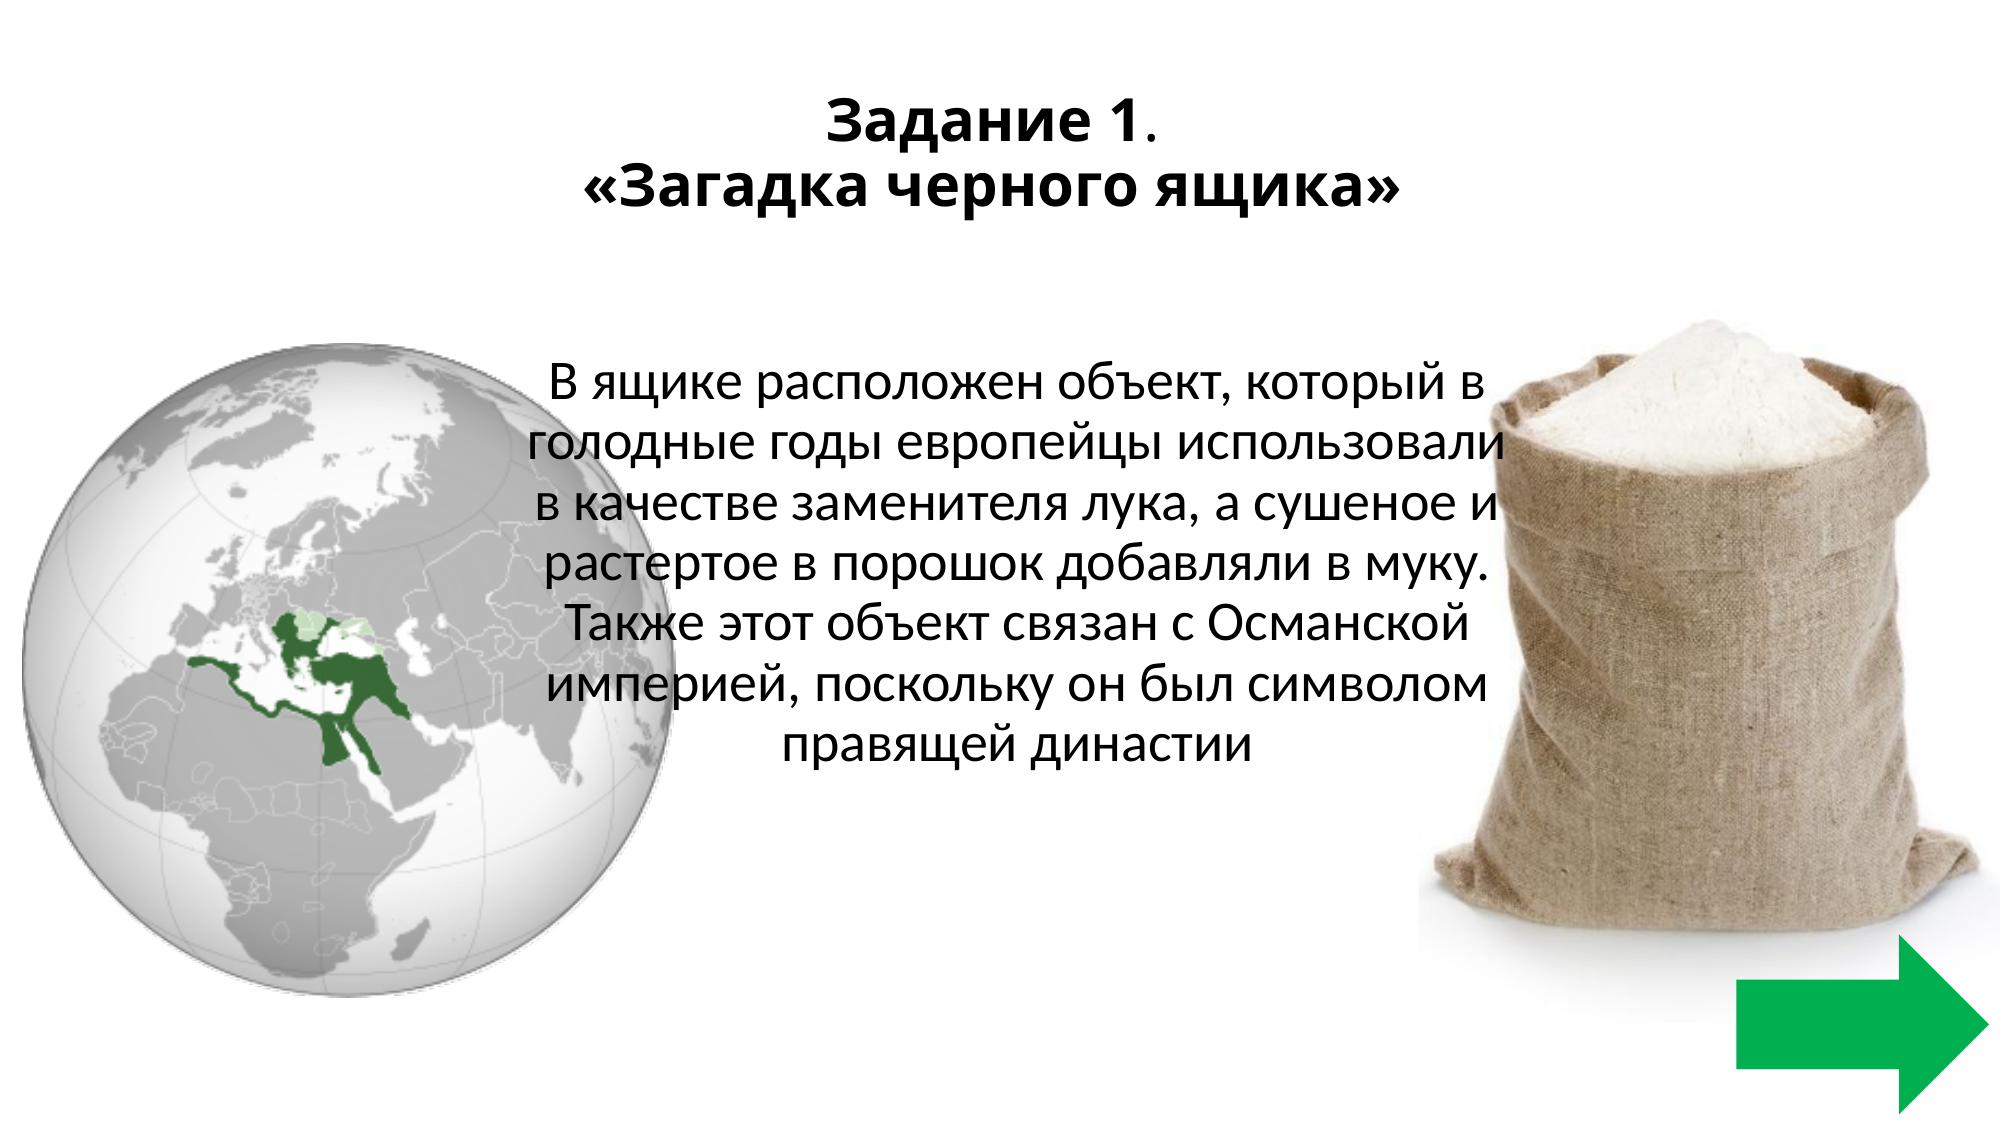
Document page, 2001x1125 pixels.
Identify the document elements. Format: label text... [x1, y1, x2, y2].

title Задание 1. «Загадка черного ящика» [137, 81, 1863, 300]
list В ящике расположен объект, который в голодные годы европейцы использовали в качестве заменителя лука, а сушеное и растертое в порошок добавляли в муку. Также этот объект связан с Османской империей, поскольку он был символом правящей династии [676, 343, 1418, 790]
text_box [1736, 1023, 1989, 1115]
picture [22, 343, 676, 998]
picture [1418, 300, 2000, 1023]
